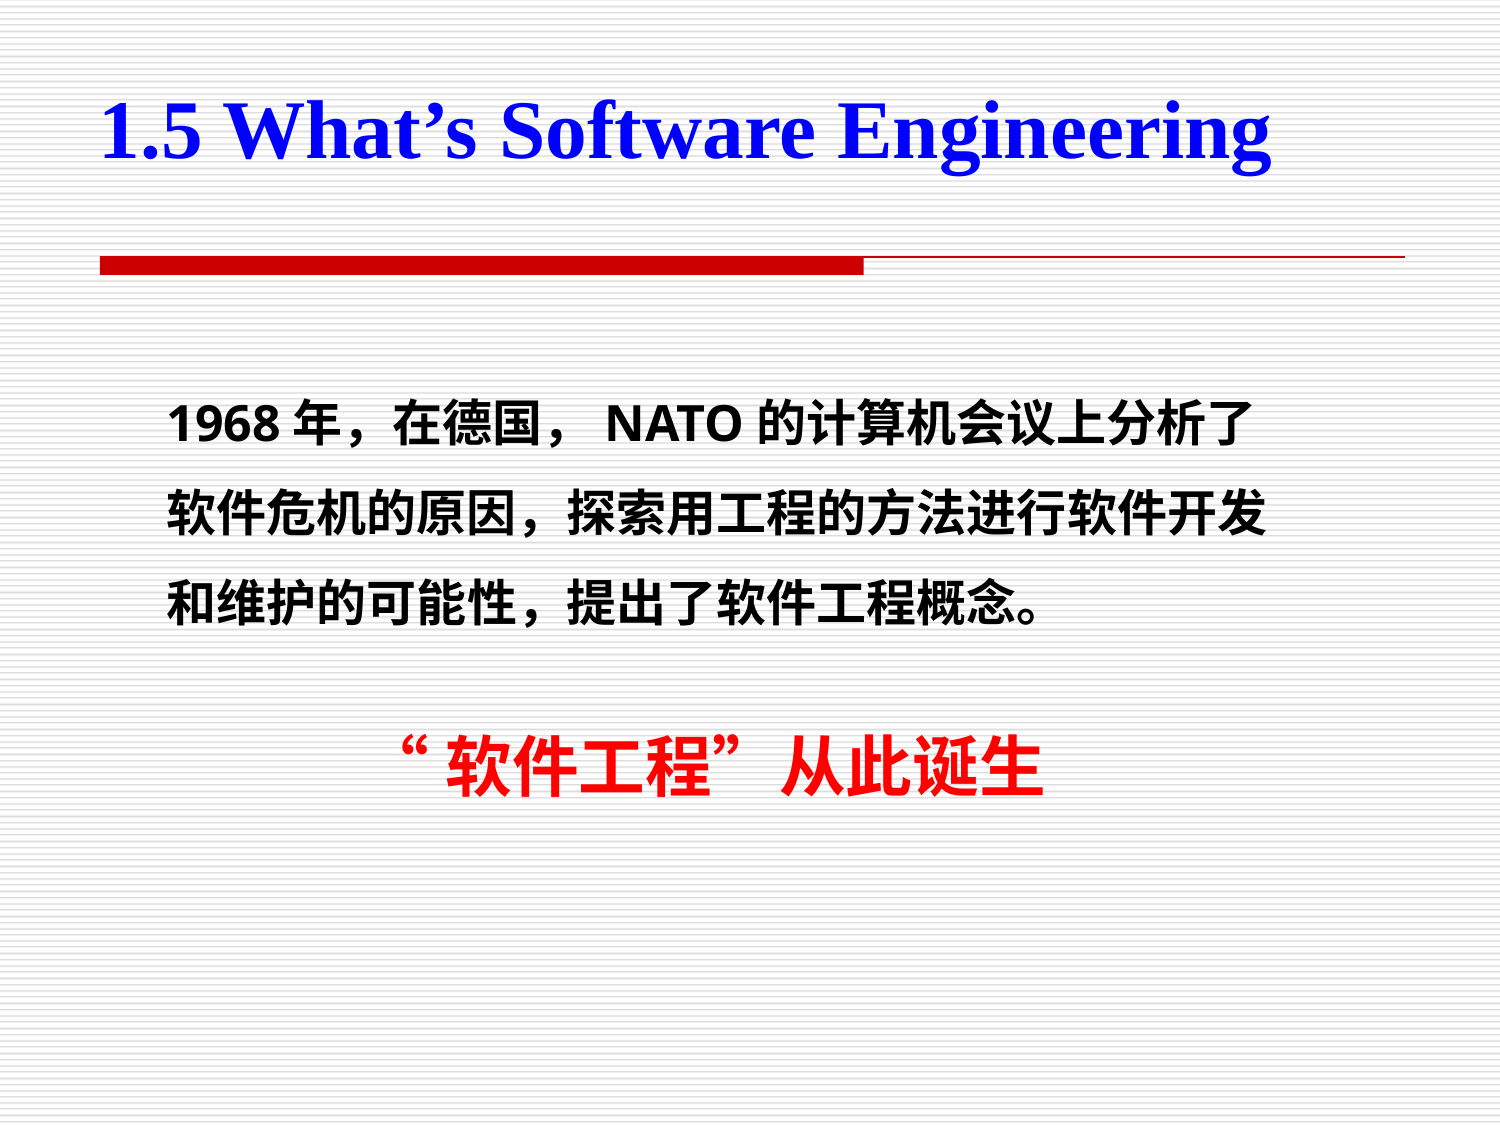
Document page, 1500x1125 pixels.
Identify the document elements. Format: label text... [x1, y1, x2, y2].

text_box 1968年，在德国，NATO的计算机会议上分析了软件危机的原因，探索用工程的方法进行软件开发和维护的可能性，提出了软件工程概念。 [152, 353, 1297, 639]
picture [0, 0, 1500, 1125]
text_box 1.5 What’s Software Engineering [63, 67, 1471, 339]
text_box “软件工程”从此诞生 [347, 717, 1061, 813]
